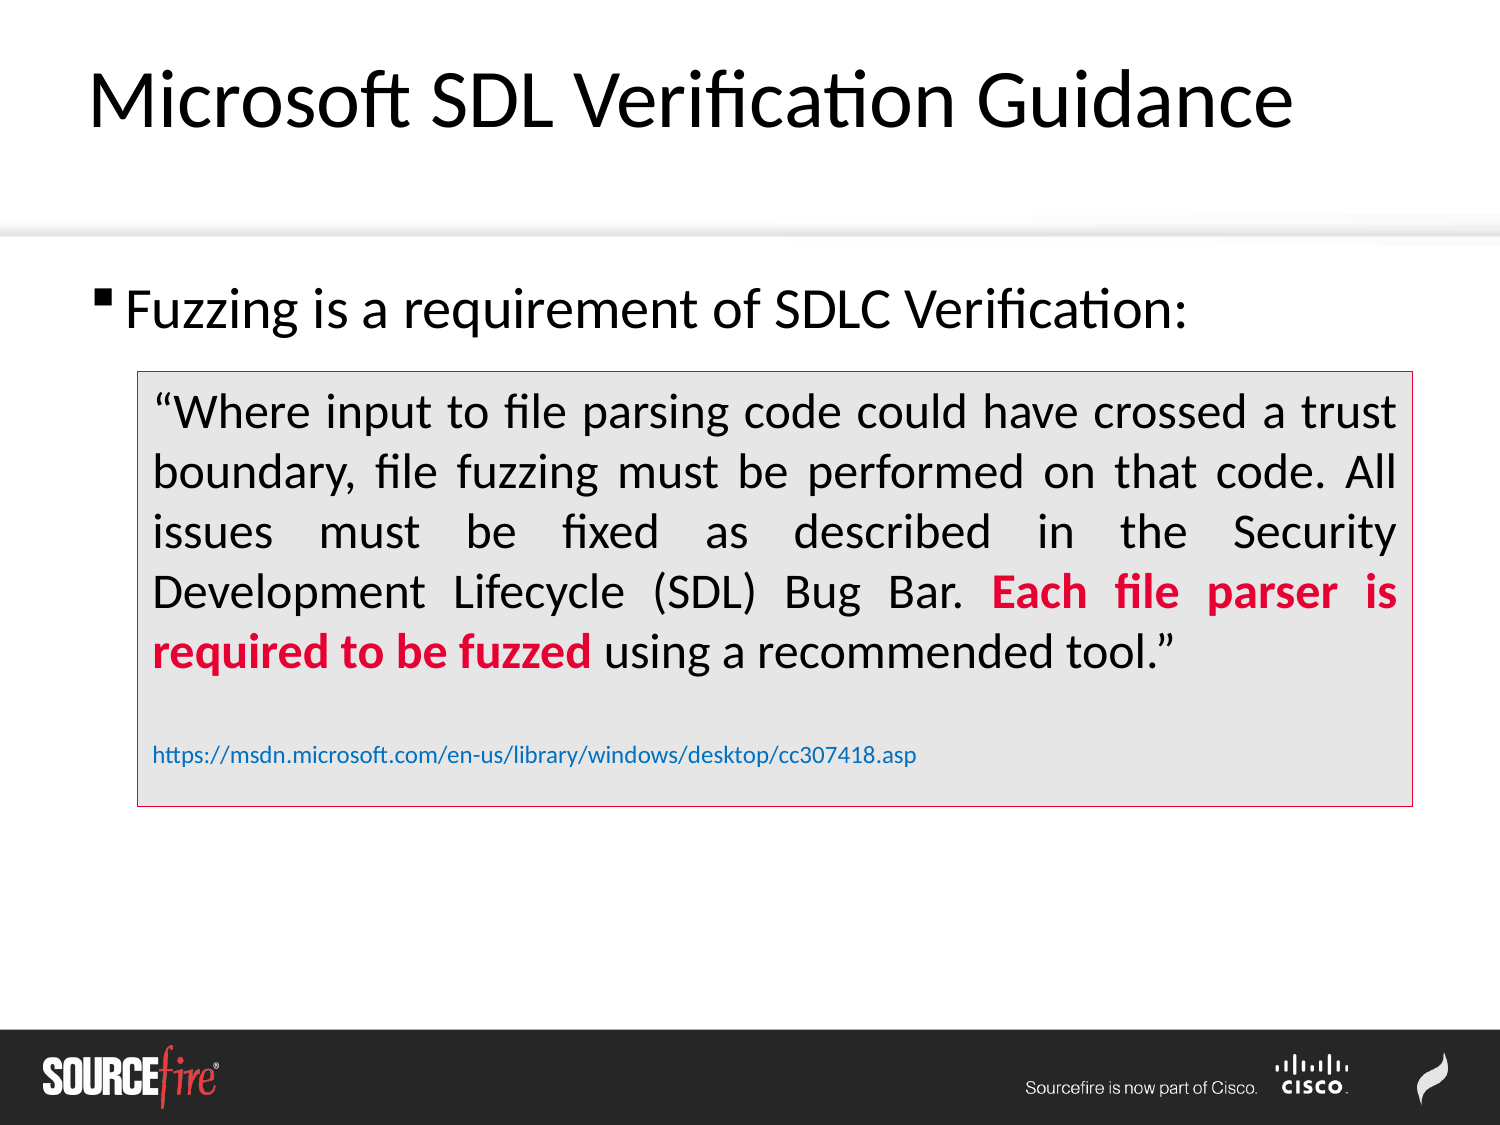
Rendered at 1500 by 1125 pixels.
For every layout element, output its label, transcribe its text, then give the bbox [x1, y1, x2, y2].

text_box “Where input to file parsing code could have crossed a trust boundary, file fuzzing must be performed on that code. All issues must be fixed as described in the Security Development Lifecycle (SDL) Bug Bar. Each file parser is required to be fuzzed using a recommended tool.” https://msdn.microsoft.com/en-us/library/windows/desktop/cc307418.asp [137, 371, 1413, 807]
picture [1026, 1054, 1348, 1097]
text_box Fuzzing is a requirement of SDLC Verification: [75, 262, 1425, 1005]
picture [1417, 1051, 1448, 1106]
picture [0, 214, 1500, 246]
text_box Microsoft SDL Verification Guidance [72, 51, 1423, 215]
picture [43, 1045, 219, 1109]
